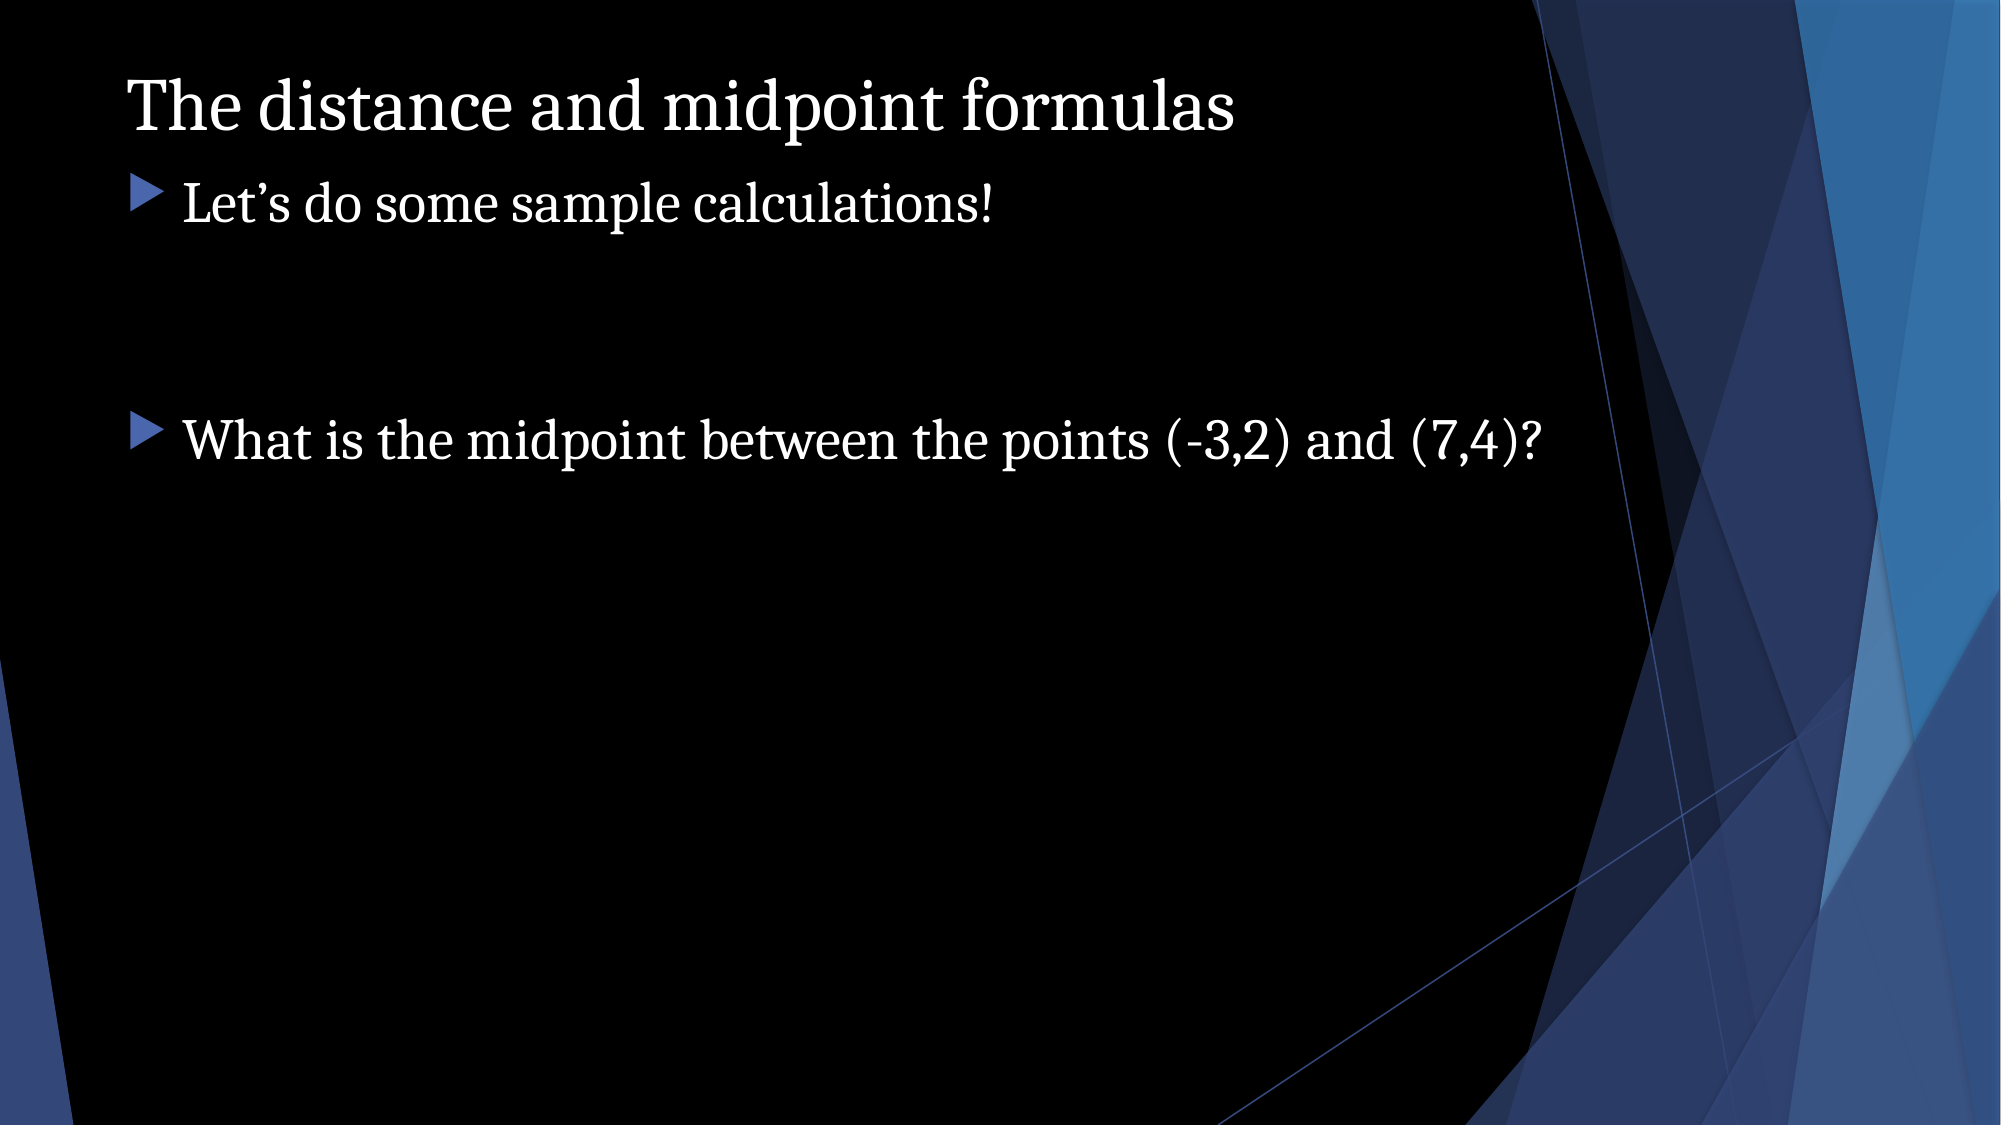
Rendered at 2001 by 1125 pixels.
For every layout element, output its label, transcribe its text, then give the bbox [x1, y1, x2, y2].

title The distance and midpoint formulas [111, 47, 1522, 265]
